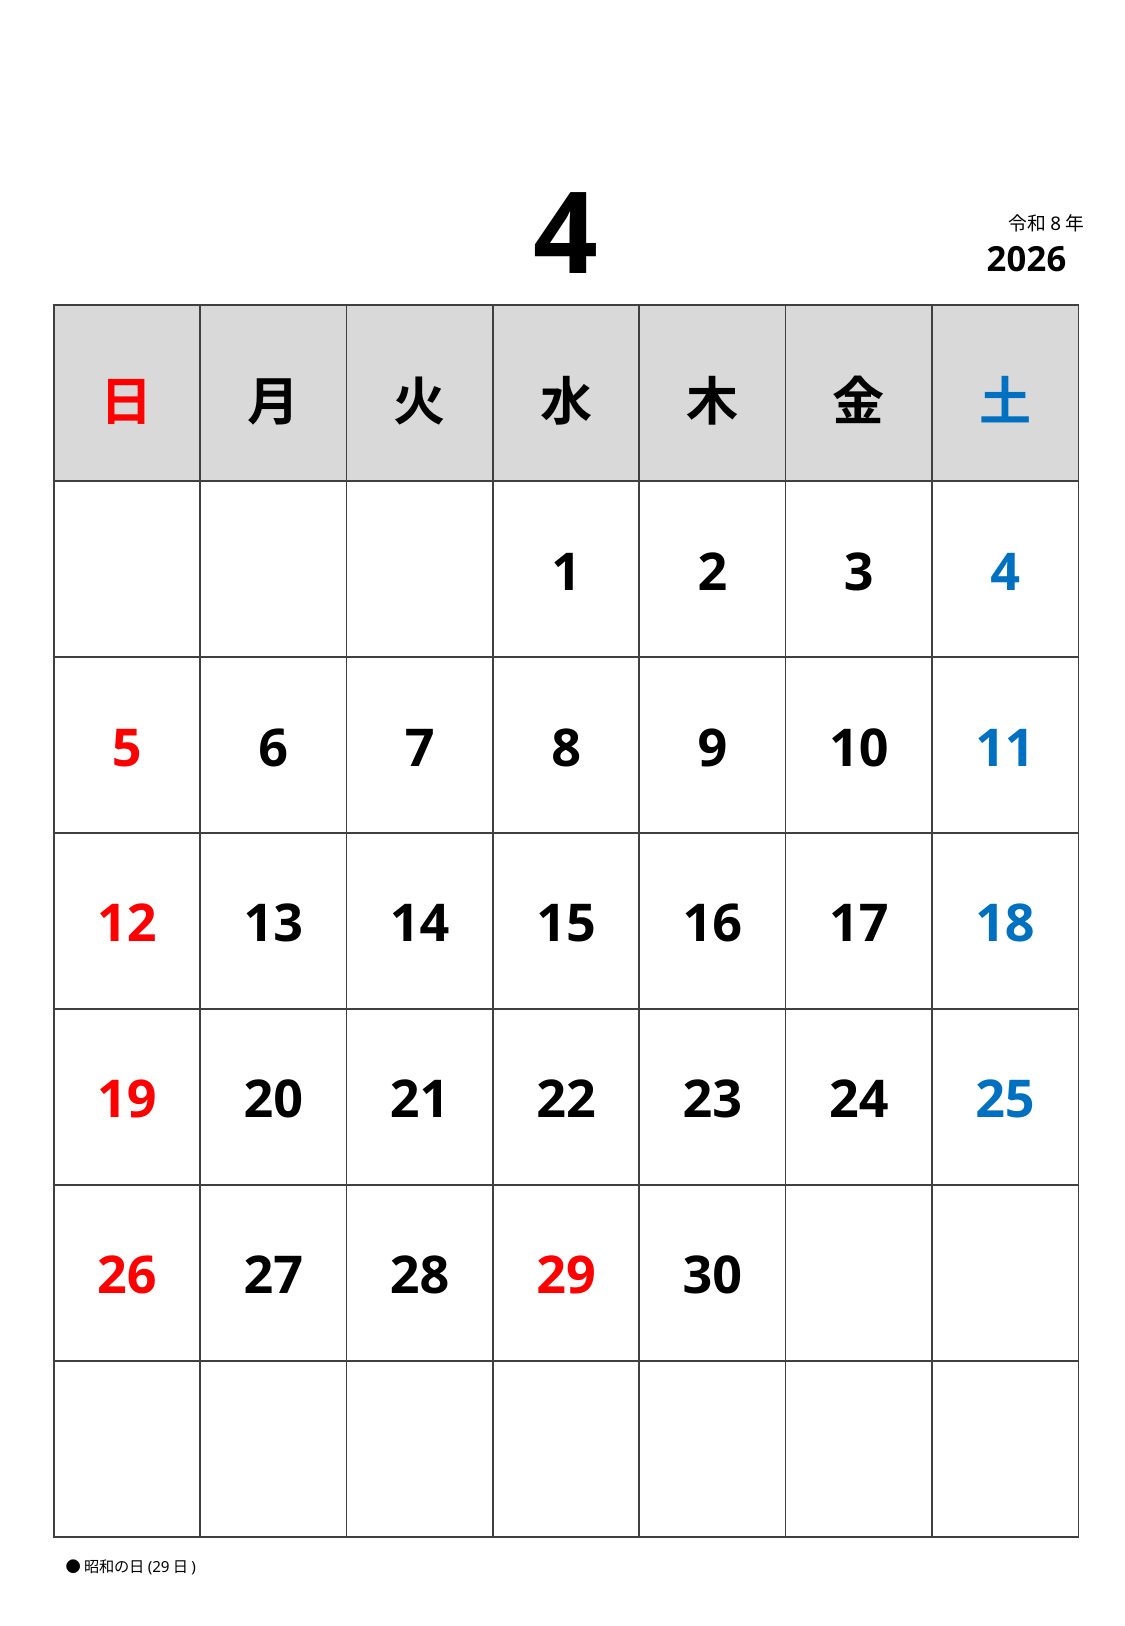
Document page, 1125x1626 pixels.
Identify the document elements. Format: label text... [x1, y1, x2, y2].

table_cell [347, 482, 492, 656]
text_box 2026 [971, 229, 1082, 287]
table_cell [640, 1362, 785, 1536]
table_cell 15 [494, 834, 638, 1008]
table_cell 23 [640, 1010, 785, 1184]
table_cell 18 [933, 834, 1078, 1008]
table_cell 25 [933, 1010, 1078, 1184]
table_cell [55, 1362, 199, 1536]
table_cell 9 [640, 658, 785, 832]
table_cell 27 [201, 1186, 346, 1360]
table_cell 6 [201, 658, 346, 832]
text_box ●昭和の日(29日) [50, 1549, 211, 1583]
table_cell [933, 1186, 1078, 1360]
table_header 火 [347, 306, 492, 480]
table_cell 21 [347, 1010, 492, 1184]
table_header 木 [640, 306, 785, 480]
text_box 令和8年 [993, 204, 1100, 242]
table_cell 3 [786, 482, 931, 656]
table_cell 24 [786, 1010, 931, 1184]
table_cell 26 [55, 1186, 199, 1360]
table_cell [201, 1362, 346, 1536]
table_cell 11 [933, 658, 1078, 832]
table_cell 8 [494, 658, 638, 832]
table_cell [494, 1362, 638, 1536]
table_cell [55, 482, 199, 656]
table_header 日 [55, 306, 199, 480]
table_cell [347, 1362, 492, 1536]
table_cell [933, 1362, 1078, 1536]
table_cell 28 [347, 1186, 492, 1360]
table_cell 20 [201, 1010, 346, 1184]
table_cell 7 [347, 658, 492, 832]
table_cell 1 [494, 482, 638, 656]
table_cell 22 [494, 1010, 638, 1184]
table_cell 13 [201, 834, 346, 1008]
table_header 水 [494, 306, 638, 480]
table_cell 16 [640, 834, 785, 1008]
table_header 金 [786, 306, 931, 480]
table_cell 30 [640, 1186, 785, 1360]
table_header 月 [201, 306, 346, 480]
table_cell 17 [786, 834, 931, 1008]
table_cell 14 [347, 834, 492, 1008]
table_cell 12 [55, 834, 199, 1008]
text_box 4 [518, 152, 614, 304]
table_cell 2 [640, 482, 785, 656]
table_cell [786, 1186, 931, 1360]
table_cell 4 [933, 482, 1078, 656]
table_cell 10 [786, 658, 931, 832]
table_cell [786, 1362, 931, 1536]
table_cell [201, 482, 346, 656]
table_cell 19 [55, 1010, 199, 1184]
table_cell 29 [494, 1186, 638, 1360]
table_cell 5 [55, 658, 199, 832]
table_header 土 [933, 306, 1078, 480]
